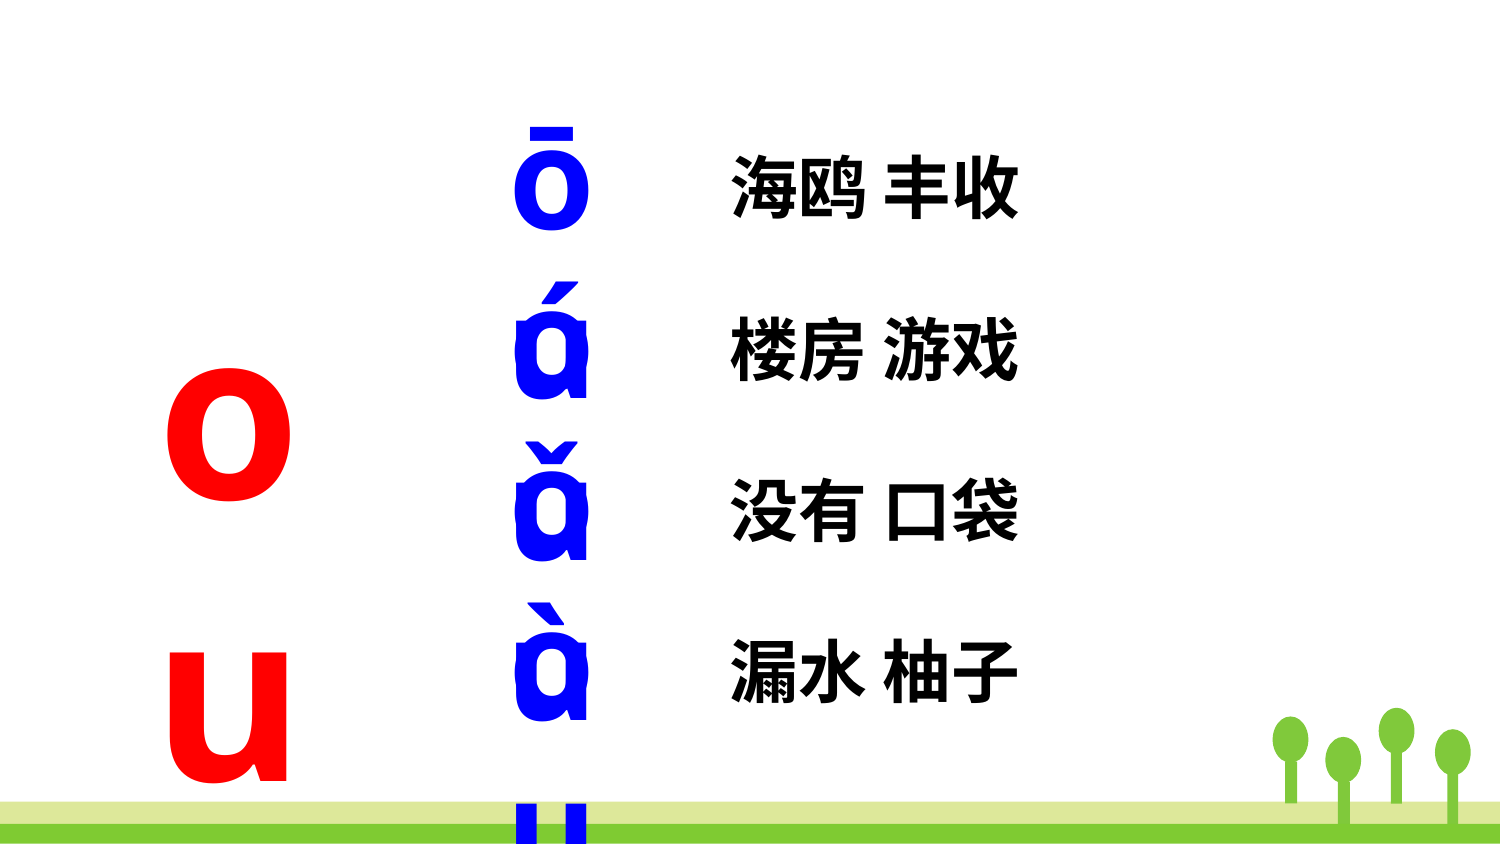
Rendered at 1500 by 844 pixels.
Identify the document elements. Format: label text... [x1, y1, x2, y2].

text_box 海鸥 丰收 [718, 139, 1032, 233]
text_box 没有 口袋 [718, 461, 1032, 556]
text_box óu [498, 242, 685, 403]
text_box 楼房 游戏 [718, 301, 1032, 396]
text_box ou [147, 258, 433, 707]
text_box 漏水 柚子 [718, 623, 1032, 707]
text_box ǒu [498, 403, 685, 564]
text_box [0, 707, 1500, 844]
text_box òu [498, 564, 685, 707]
text_box ōu [498, 81, 685, 242]
